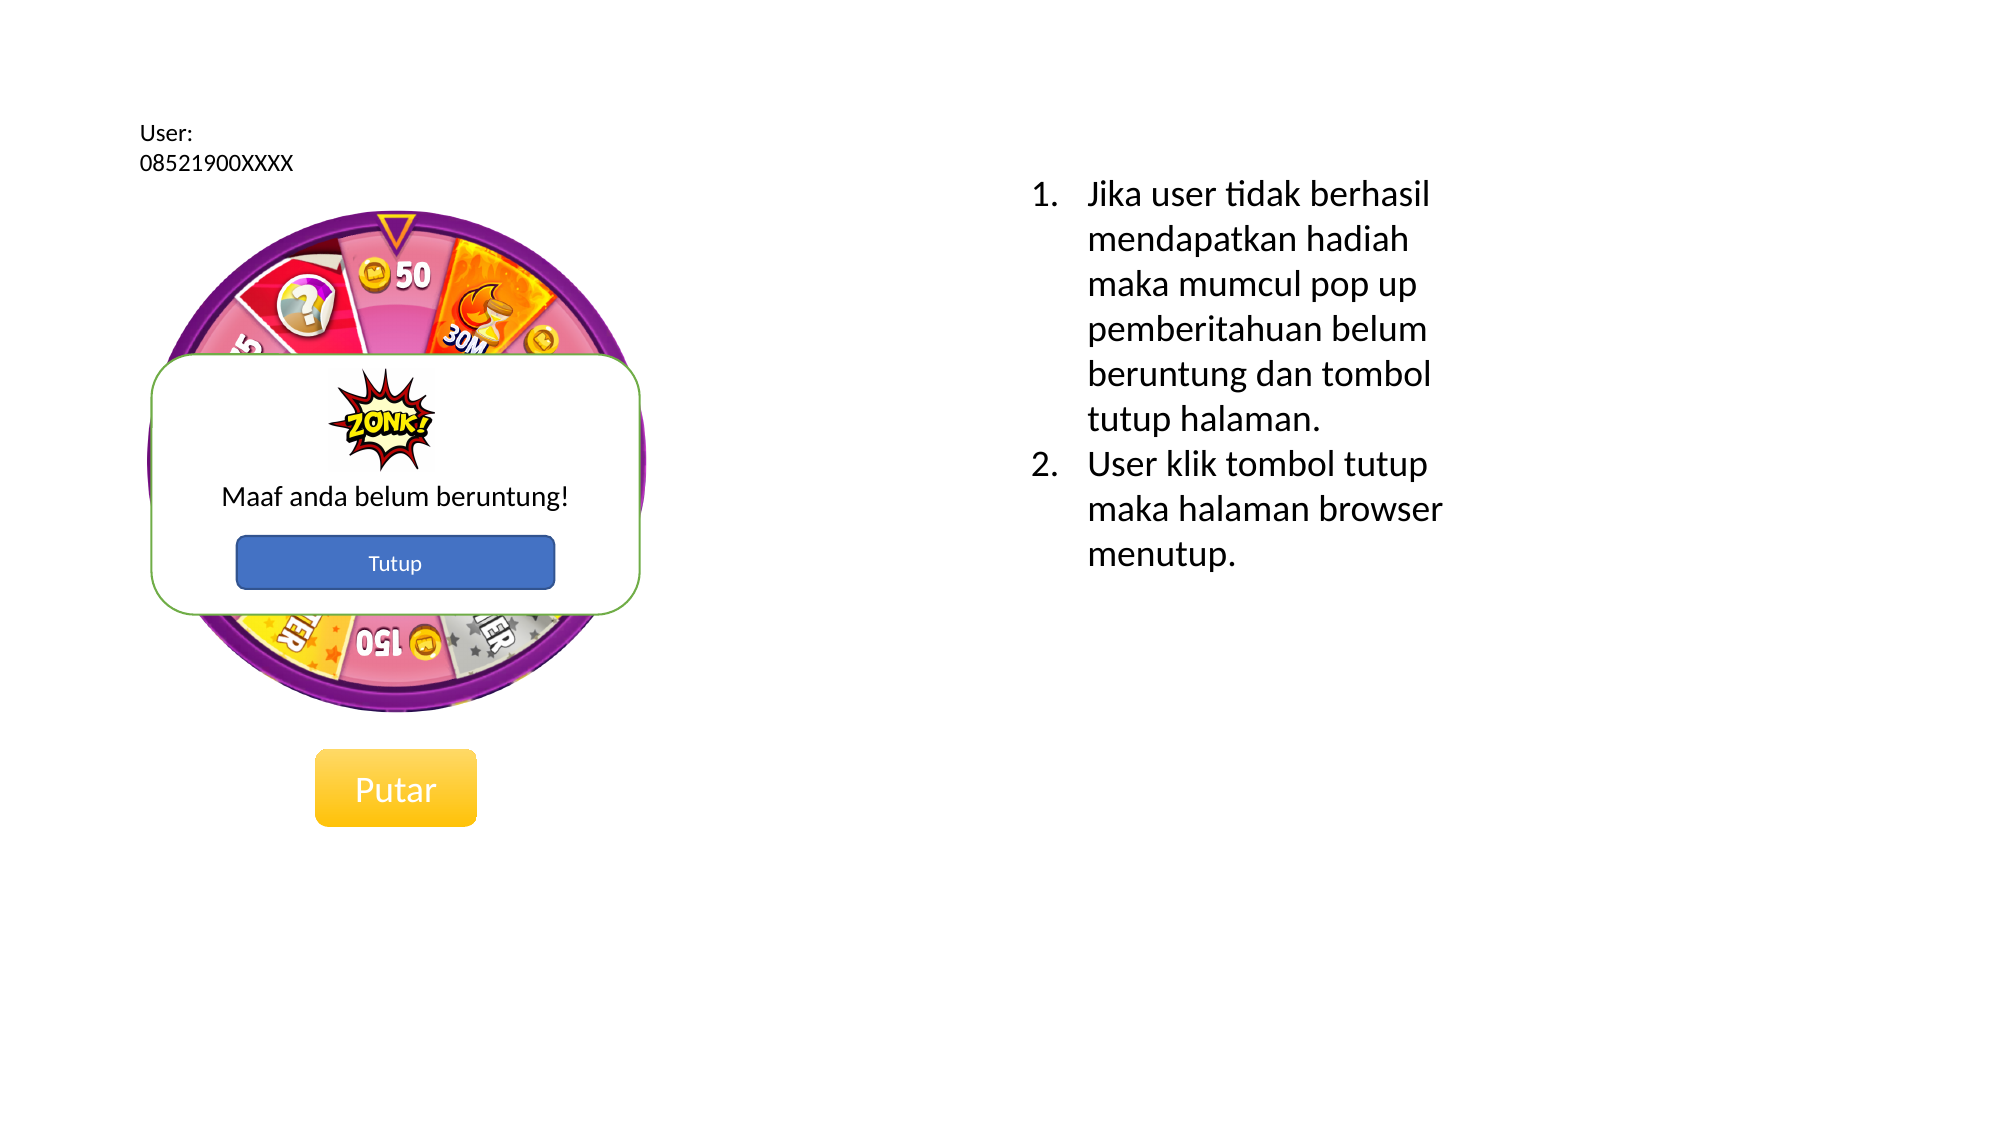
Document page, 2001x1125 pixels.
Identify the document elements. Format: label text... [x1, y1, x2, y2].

text_box User: 08521900XXXX [124, 108, 465, 184]
text_box Putar [315, 748, 478, 827]
picture [137, 184, 656, 730]
text_box Jika user tidak berhasil mendapatkan hadiah maka mumcul pop up pemberitahuan belum beruntung dan tombol tutup halaman. User klik tombol tutup maka halaman browser menutup. [1016, 161, 1492, 582]
